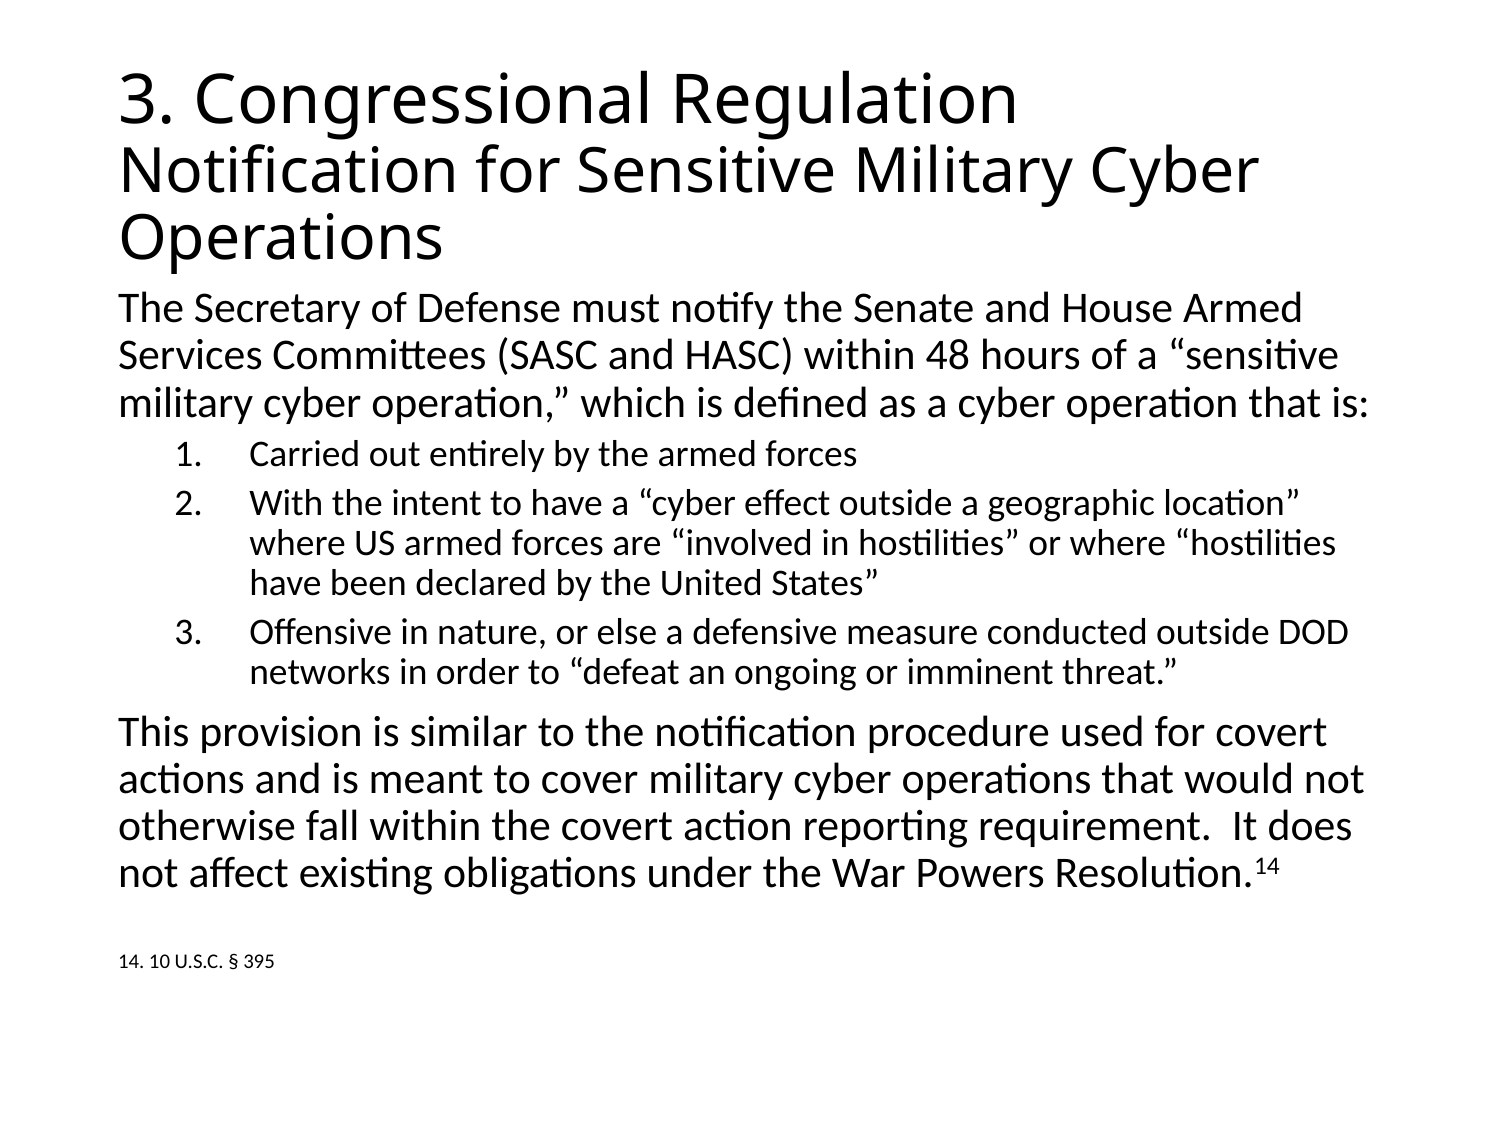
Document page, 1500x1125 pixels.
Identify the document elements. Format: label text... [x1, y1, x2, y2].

title 3. Congressional Regulation Notification for Sensitive Military Cyber Operations [102, 59, 1447, 278]
list The Secretary of Defense must notify the Senate and House Armed Services Committees (SASC and HASC) within 48 hours of a “sensitive military cyber operation,” which is defined as a cyber operation that is: Carried out entirely by the armed forces With the intent to have a “cyber effect outside a geographic location” where US armed forces are “involved in hostilities” or where “hostilities have been declared by the United States” Offensive in nature, or else a defensive measure conducted outside DOD networks in order to “defeat an ongoing or imminent threat.” This provision is similar to the notification procedure used for covert actions and is meant to cover military cyber operations that would not otherwise fall within the covert action reporting requirement. It does not affect existing obligations under the War Powers Resolution.14 14. 10 U.S.C. § 395 [102, 278, 1398, 992]
